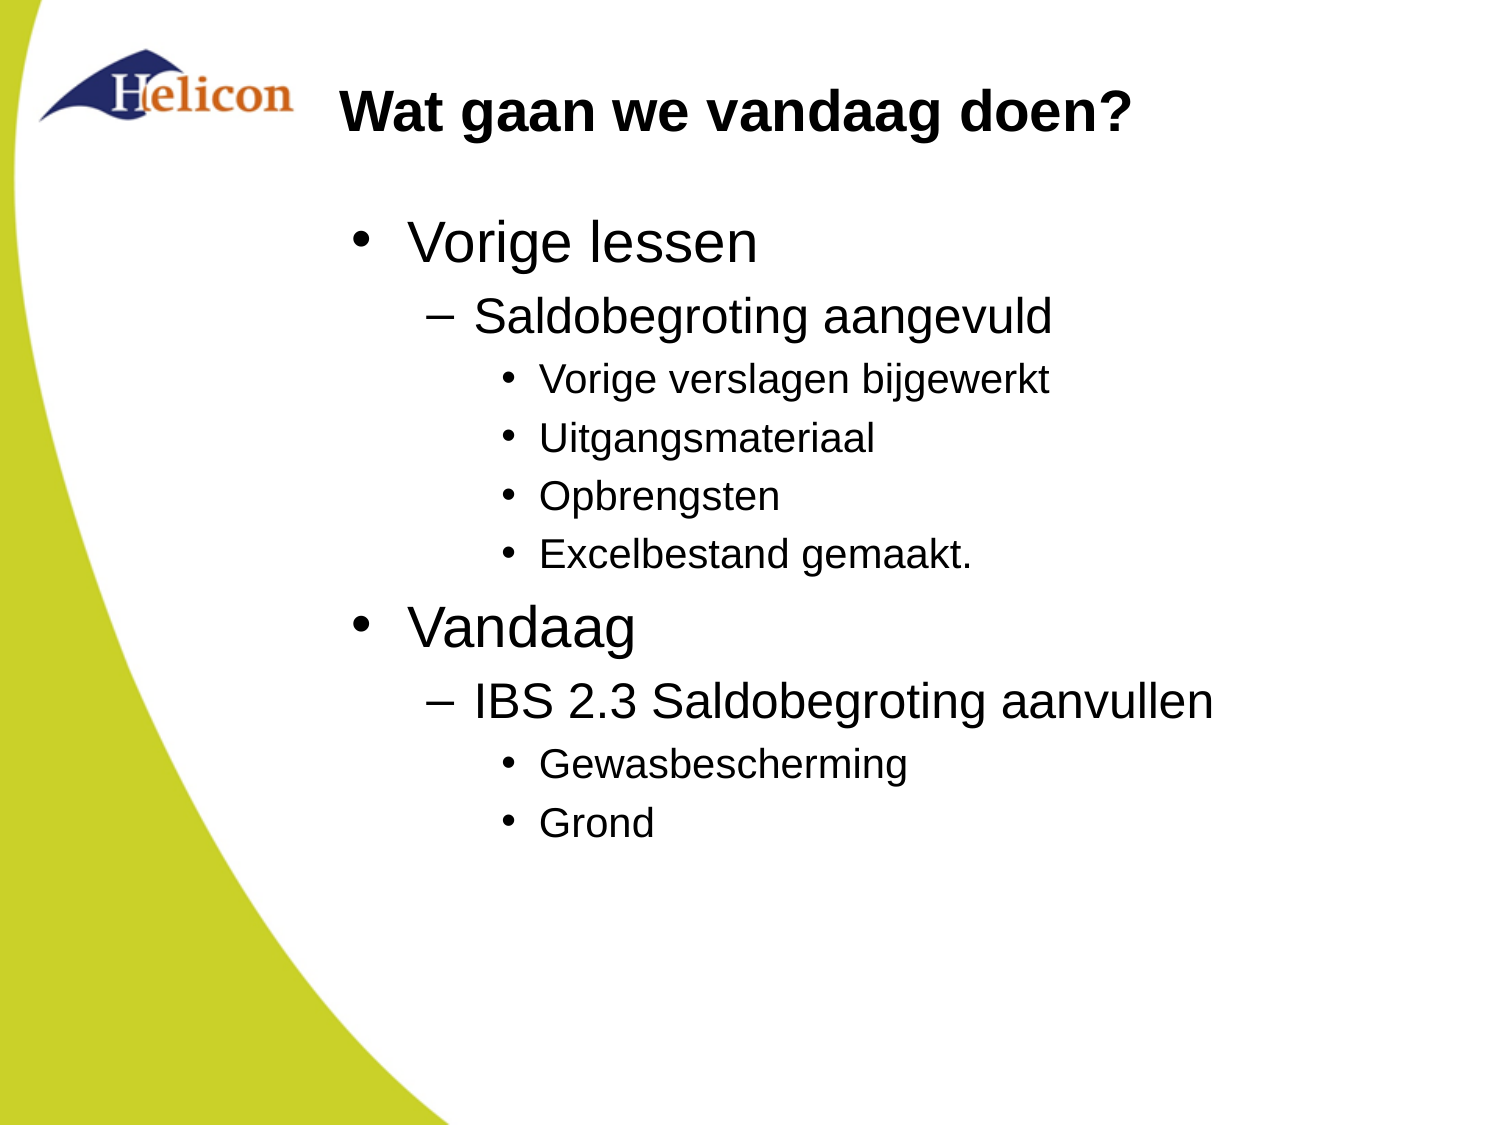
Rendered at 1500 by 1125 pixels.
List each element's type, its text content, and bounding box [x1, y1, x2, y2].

title Wat gaan we vandaag doen? [324, 54, 1415, 161]
list Vorige lessen Saldobegroting aangevuld Vorige verslagen bijgewerkt Uitgangsmateriaal Opbrengsten Excelbestand gemaakt. Vandaag IBS 2.3 Saldobegroting aanvullen Gewasbescherming Grond [336, 196, 1425, 1005]
picture [0, 0, 1500, 1125]
